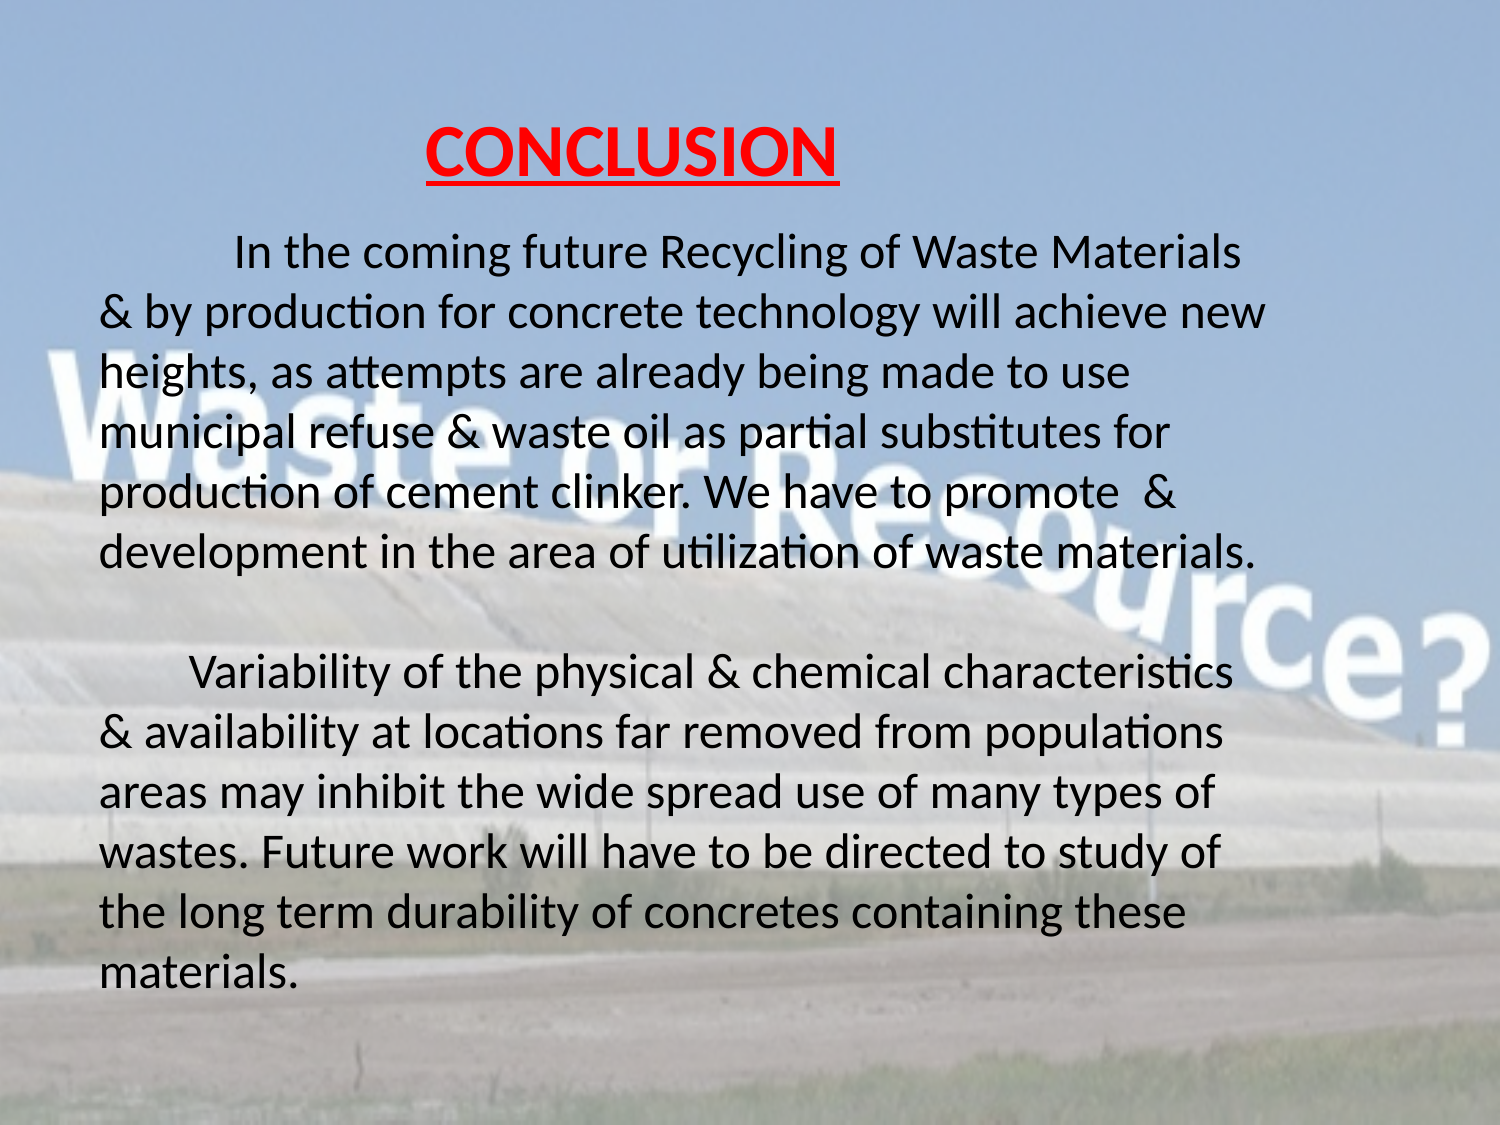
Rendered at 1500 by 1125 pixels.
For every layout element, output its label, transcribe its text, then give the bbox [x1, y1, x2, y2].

text_box CONCLUSION [222, 93, 1043, 199]
text_box In the coming future Recycling of Waste Materials & by production for concrete technology will achieve new heights, as attempts are already being made to use municipal refuse & waste oil as partial substitutes for production of cement clinker. We have to promote & development in the area of utilization of waste materials. Variability of the physical & chemical characteristics & availability at locations far removed from populations areas may inhibit the wide spread use of many types of wastes. Future work will have to be directed to study of the long term durability of concretes containing these materials. [83, 210, 1291, 1006]
